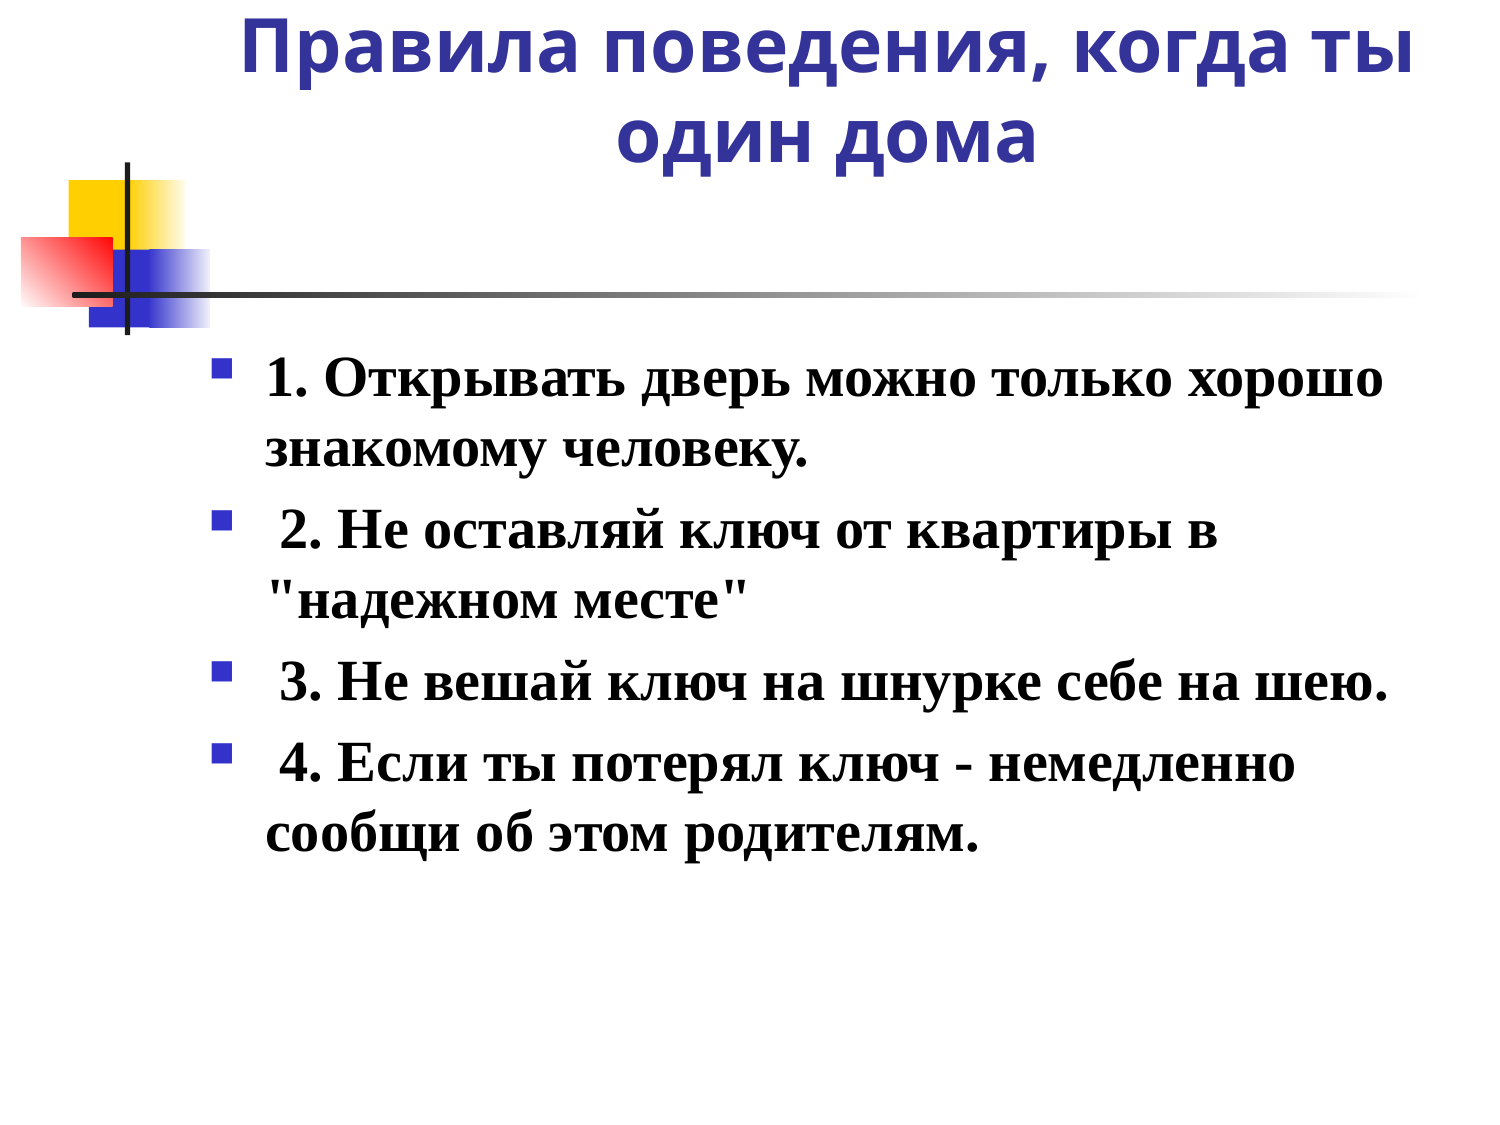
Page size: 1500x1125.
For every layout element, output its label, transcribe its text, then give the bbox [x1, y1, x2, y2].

list 1. Открывать дверь можно только хорошо знакомому человеку. 2. Не оставляй ключ от квартиры в "надежном месте" 3. Не вешай ключ на шнурке себе на шею. 4. Если ты потерял ключ - немедленно сообщи об этом родителям. [193, 331, 1469, 1006]
title Правила поведения, когда ты один дома [188, 35, 1468, 275]
